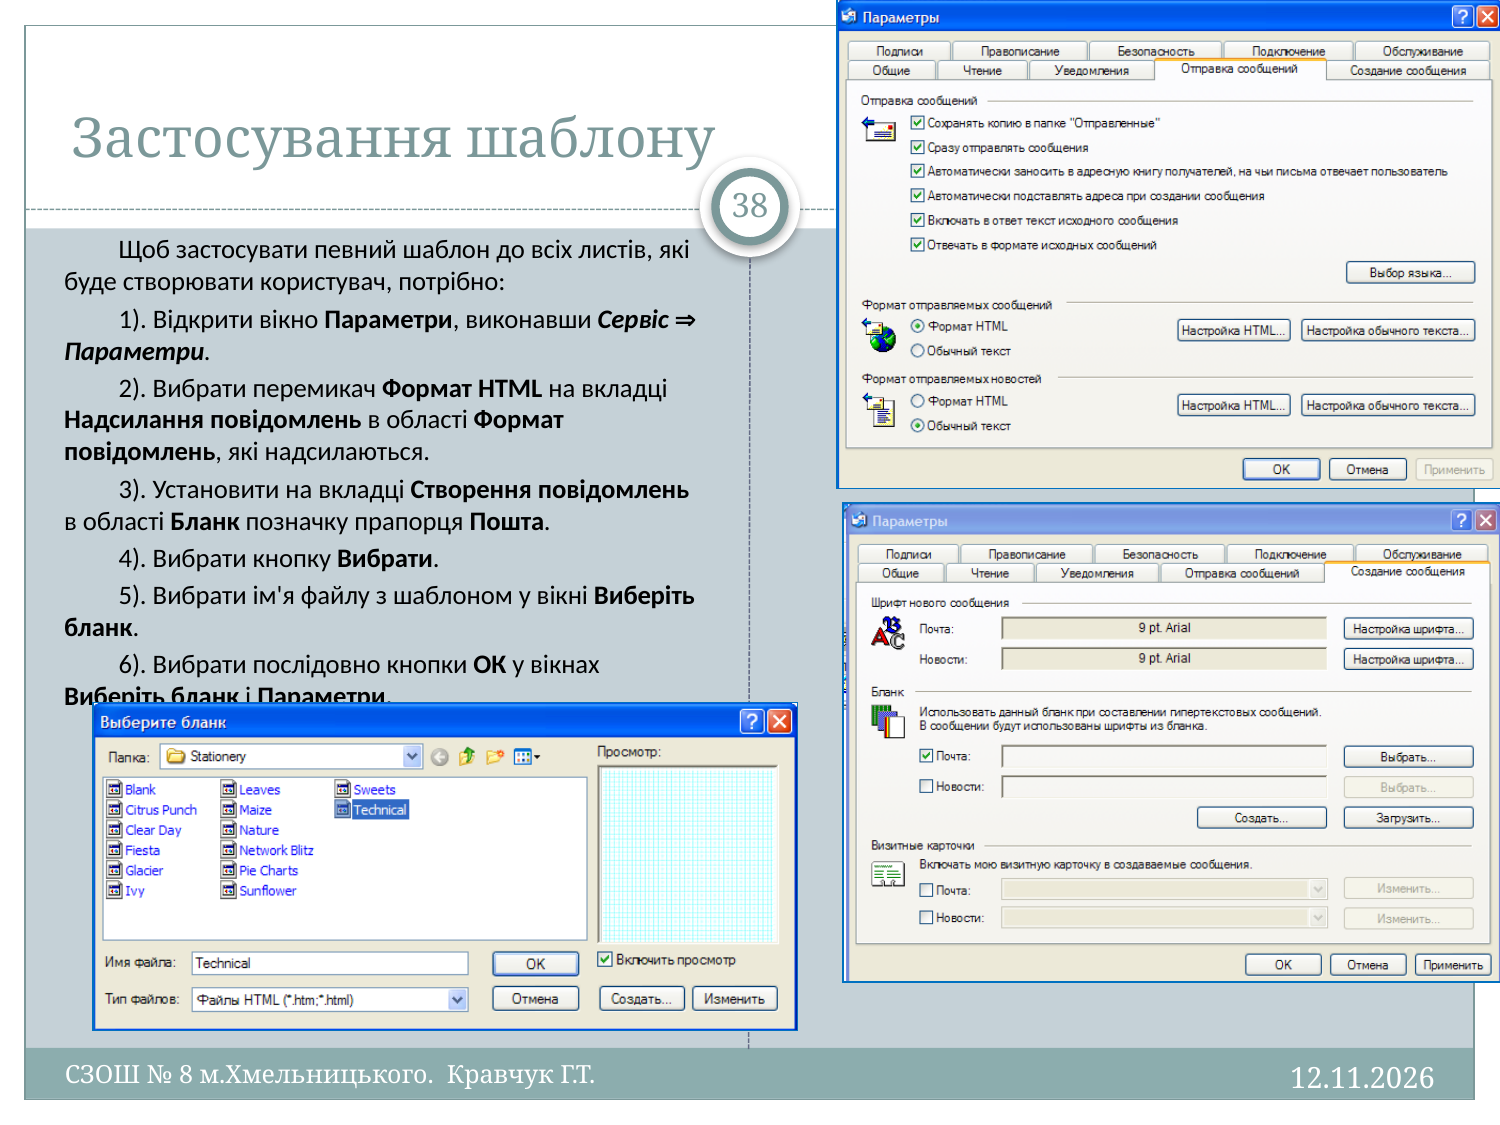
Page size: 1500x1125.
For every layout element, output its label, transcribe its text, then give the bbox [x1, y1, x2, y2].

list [837, 0, 1500, 488]
slide_number 38 [712, 170, 788, 243]
picture [93, 702, 797, 1030]
title Застосування шаблону [49, 37, 739, 176]
footer СЗОШ № 8 м.Хмельницького. Кравчук Г.Т. [50, 1051, 638, 1112]
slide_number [950, 1051, 1450, 1112]
list Щоб застосувати певний шаблон до всіх листів, які буде створювати користувач, потрібно: 1). Відкрити вікно Параметри, виконавши Сервіс  Параметри. 2). Вибрати перемикач Формат HTML на вкладці Надсилання повідомлень в області Формат повідомлень, які надсилаються. 3). Установити на вкладці Створення повідомлень в області Бланк позначку прапорця Пошта. 4). Вибрати кнопку Вибрати. 5). Вибрати ім'я файлу з шаблоном у вікні Виберіть бланк. 6). Вибрати послідовно кнопки ОК у вікнах Виберіть бланк і Параметри. [49, 224, 712, 739]
picture [843, 503, 1500, 982]
